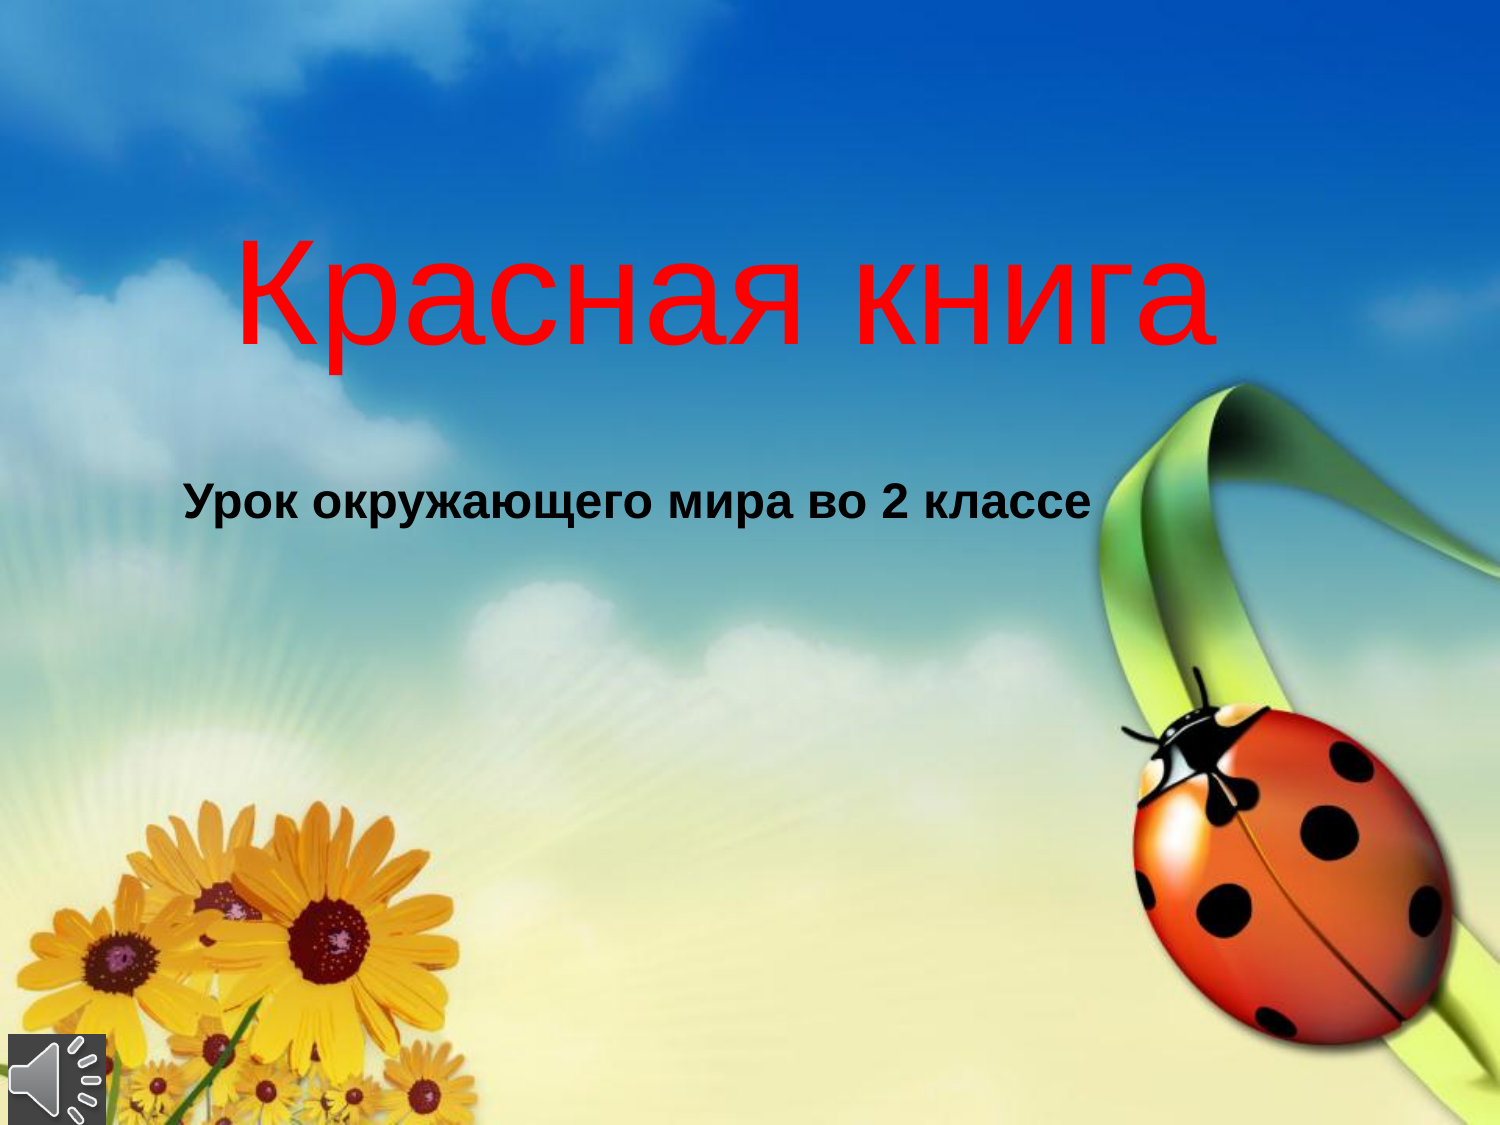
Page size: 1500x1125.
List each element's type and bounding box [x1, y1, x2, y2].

text_box [6, 1032, 108, 1125]
picture [0, 0, 1500, 1125]
